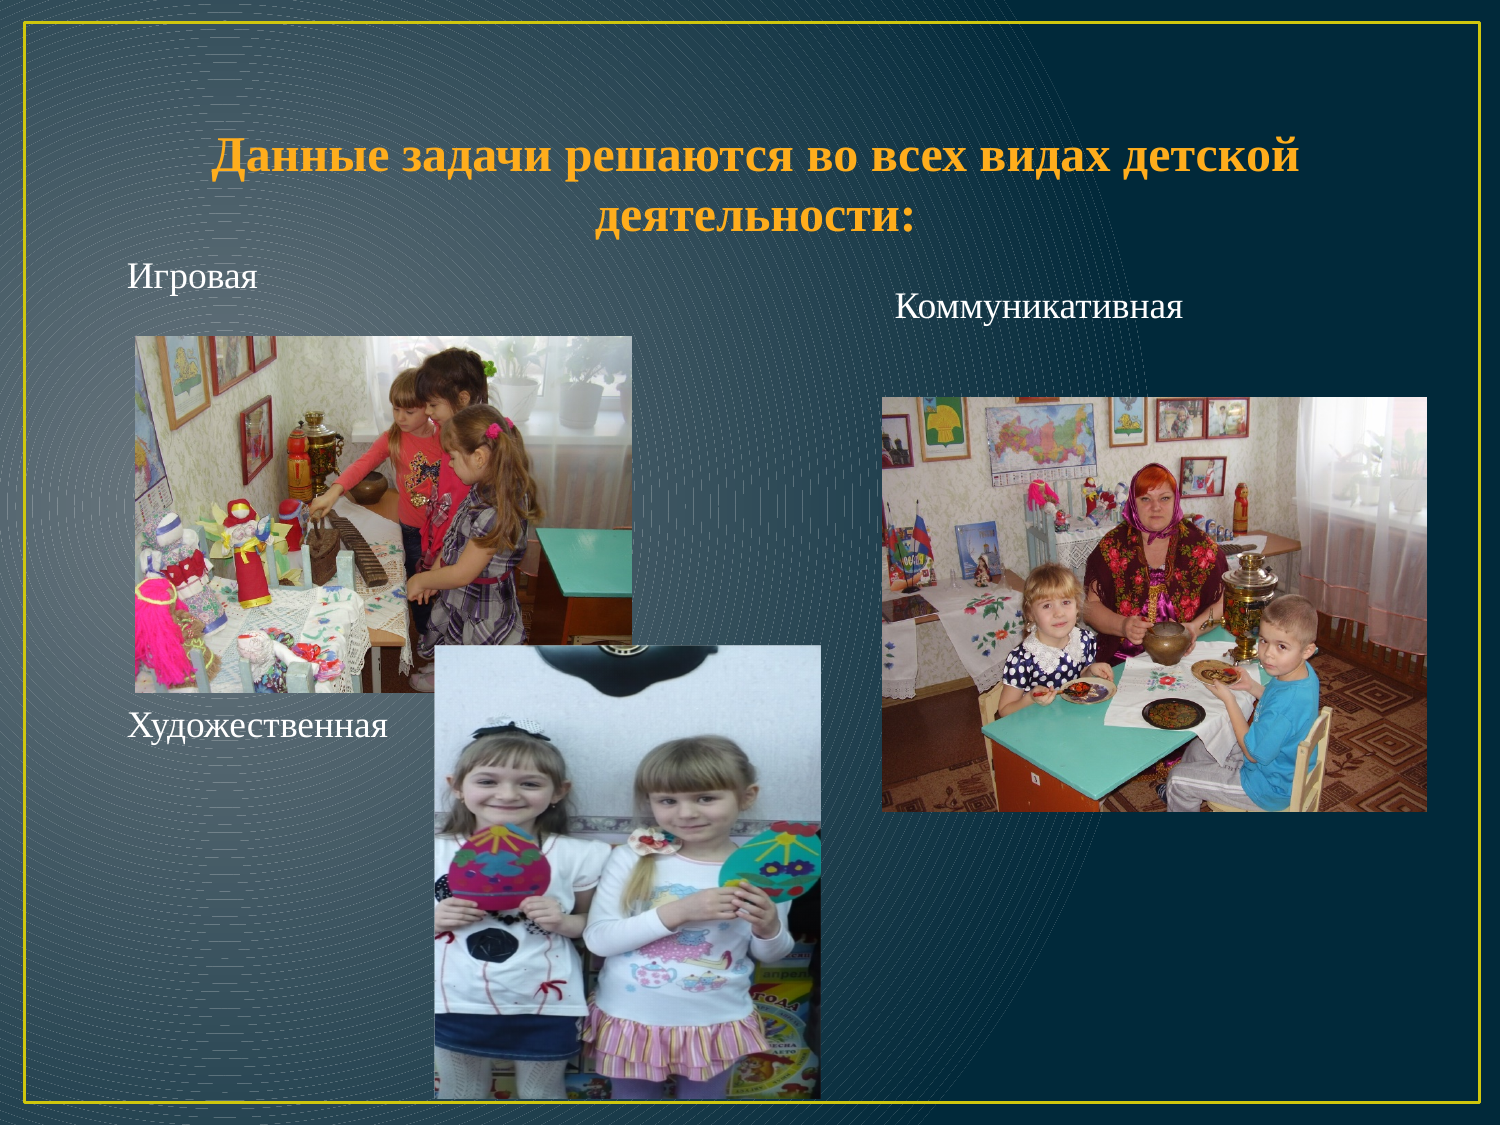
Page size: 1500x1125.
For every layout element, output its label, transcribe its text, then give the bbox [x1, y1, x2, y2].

text_box Художественная [112, 692, 393, 753]
picture [882, 391, 1426, 812]
picture [1057, 816, 1073, 825]
text_box Игровая [112, 243, 756, 304]
text_box Коммуникативная [879, 273, 1353, 334]
text_box Данные задачи решаются во всех видах детской деятельности: [159, 113, 1353, 249]
picture [135, 336, 855, 1099]
